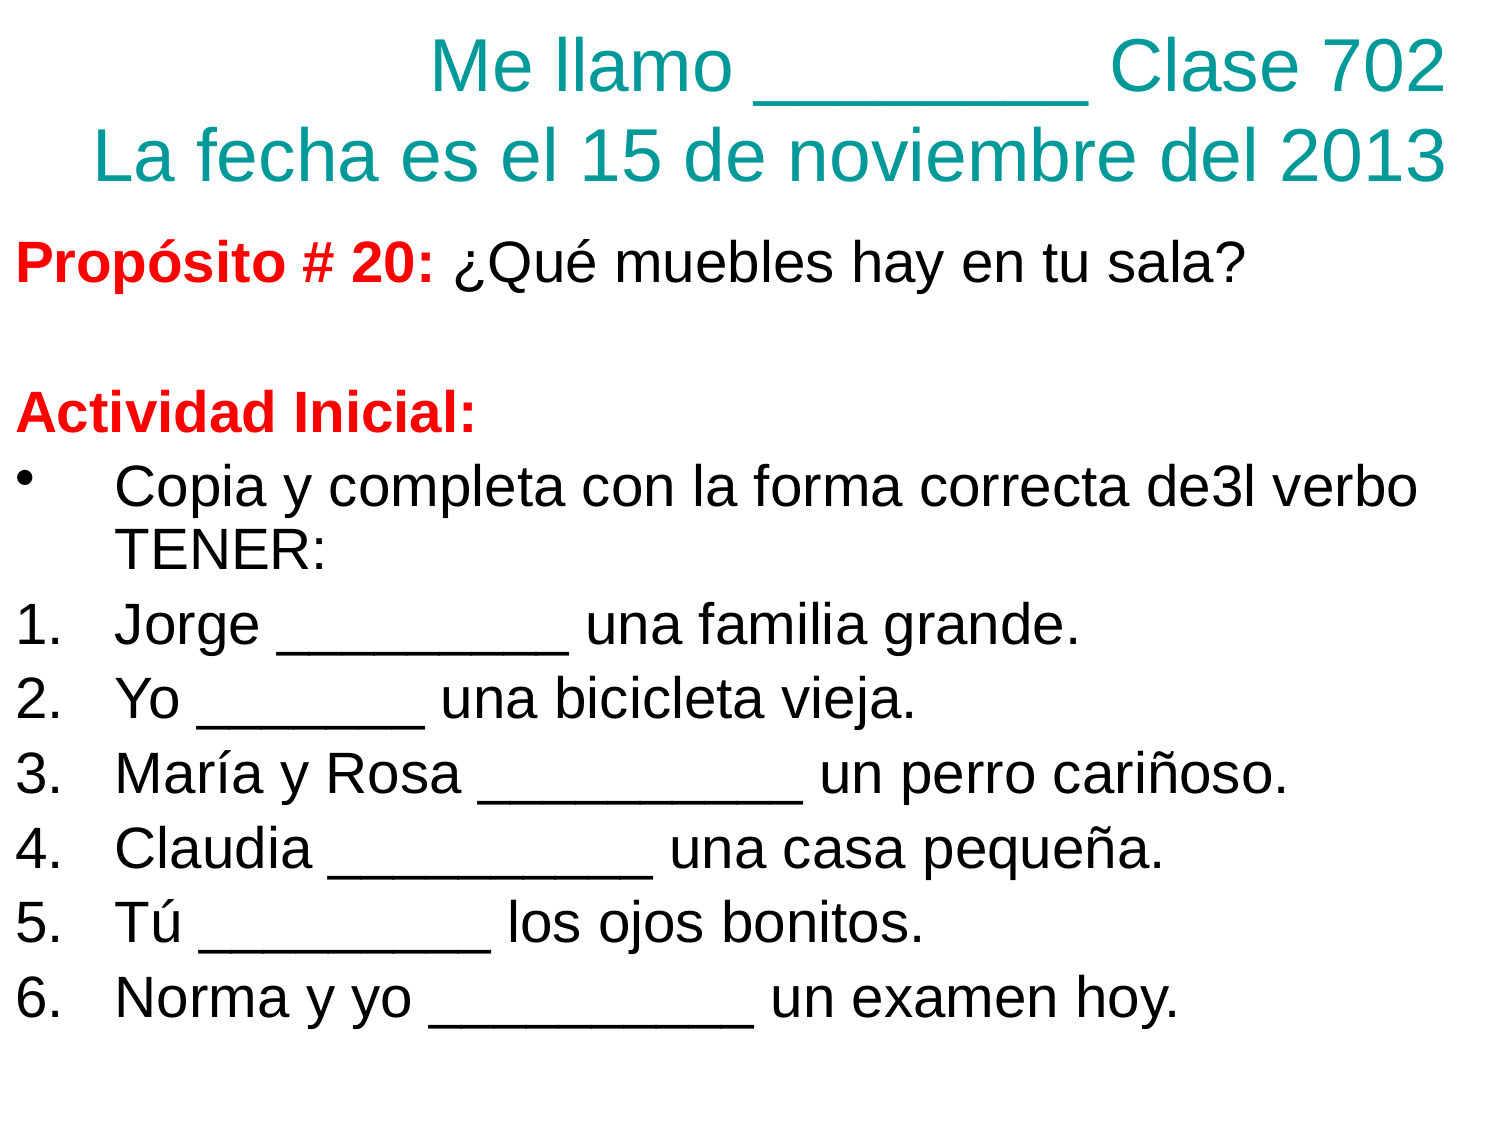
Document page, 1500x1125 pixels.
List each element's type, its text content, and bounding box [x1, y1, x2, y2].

list Propósito # 20: ¿Qué muebles hay en tu sala? Actividad Inicial: Copia y completa con la forma correcta de3l verbo TENER: Jorge _________ una familia grande. Yo _______ una bicicleta vieja. María y Rosa __________ un perro cariñoso. Claudia __________ una casa pequeña. Tú _________ los ojos bonitos. Norma y yo __________ un examen hoy. [0, 224, 1500, 1088]
title Me llamo ________ Clase 702 La fecha es el 15 de noviembre del 2013 [37, 12, 1463, 200]
